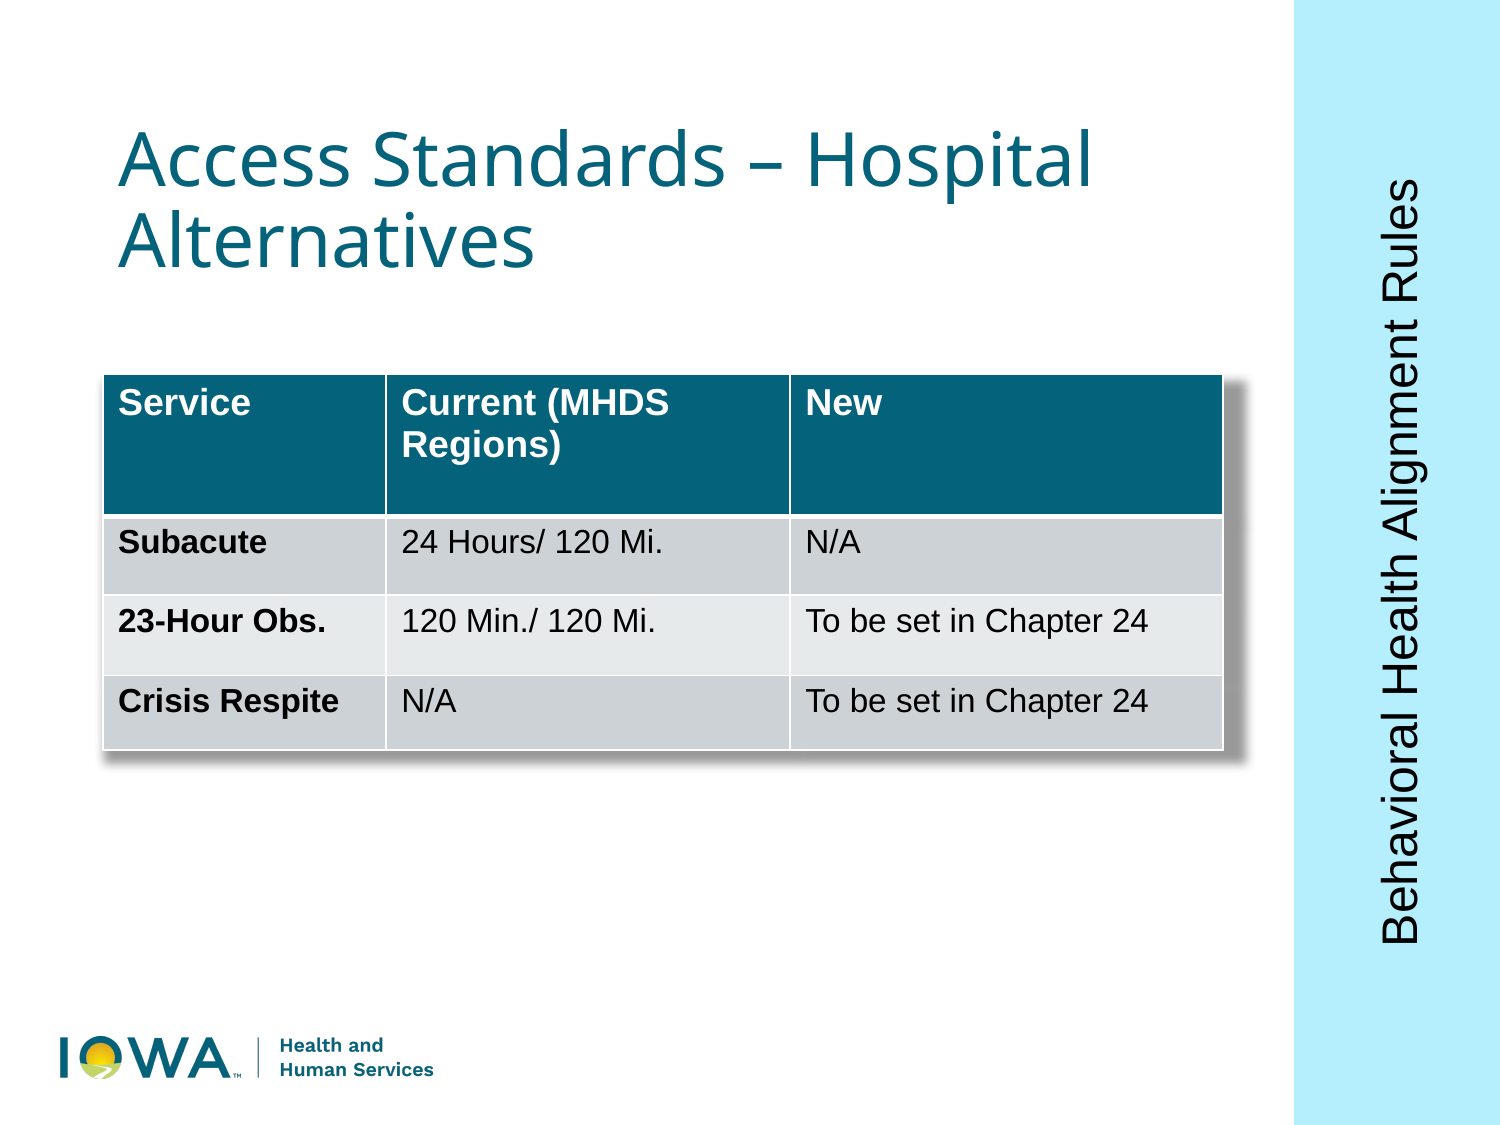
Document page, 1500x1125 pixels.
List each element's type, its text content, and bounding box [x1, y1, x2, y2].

table_cell To be set in Chapter 24 [791, 676, 1222, 749]
table_cell Subacute [104, 519, 385, 594]
table_cell To be set in Chapter 24 [791, 596, 1222, 675]
table_header New [791, 375, 1222, 514]
table_header Service [104, 375, 385, 514]
picture [60, 1036, 434, 1079]
table_cell Crisis Respite [104, 676, 385, 749]
table_cell N/A [791, 519, 1222, 594]
text_box Behavioral Health Alignment Rules [1294, 0, 1500, 1125]
table_cell 23-Hour Obs. [104, 596, 385, 675]
table_cell 120 Min./ 120 Mi. [387, 596, 789, 675]
table_cell 24 Hours/ 120 Mi. [387, 519, 789, 594]
table_header Current (MHDS Regions) [387, 375, 789, 514]
title Access Standards – Hospital Alternatives [103, 93, 1294, 312]
table_cell N/A [387, 676, 789, 749]
